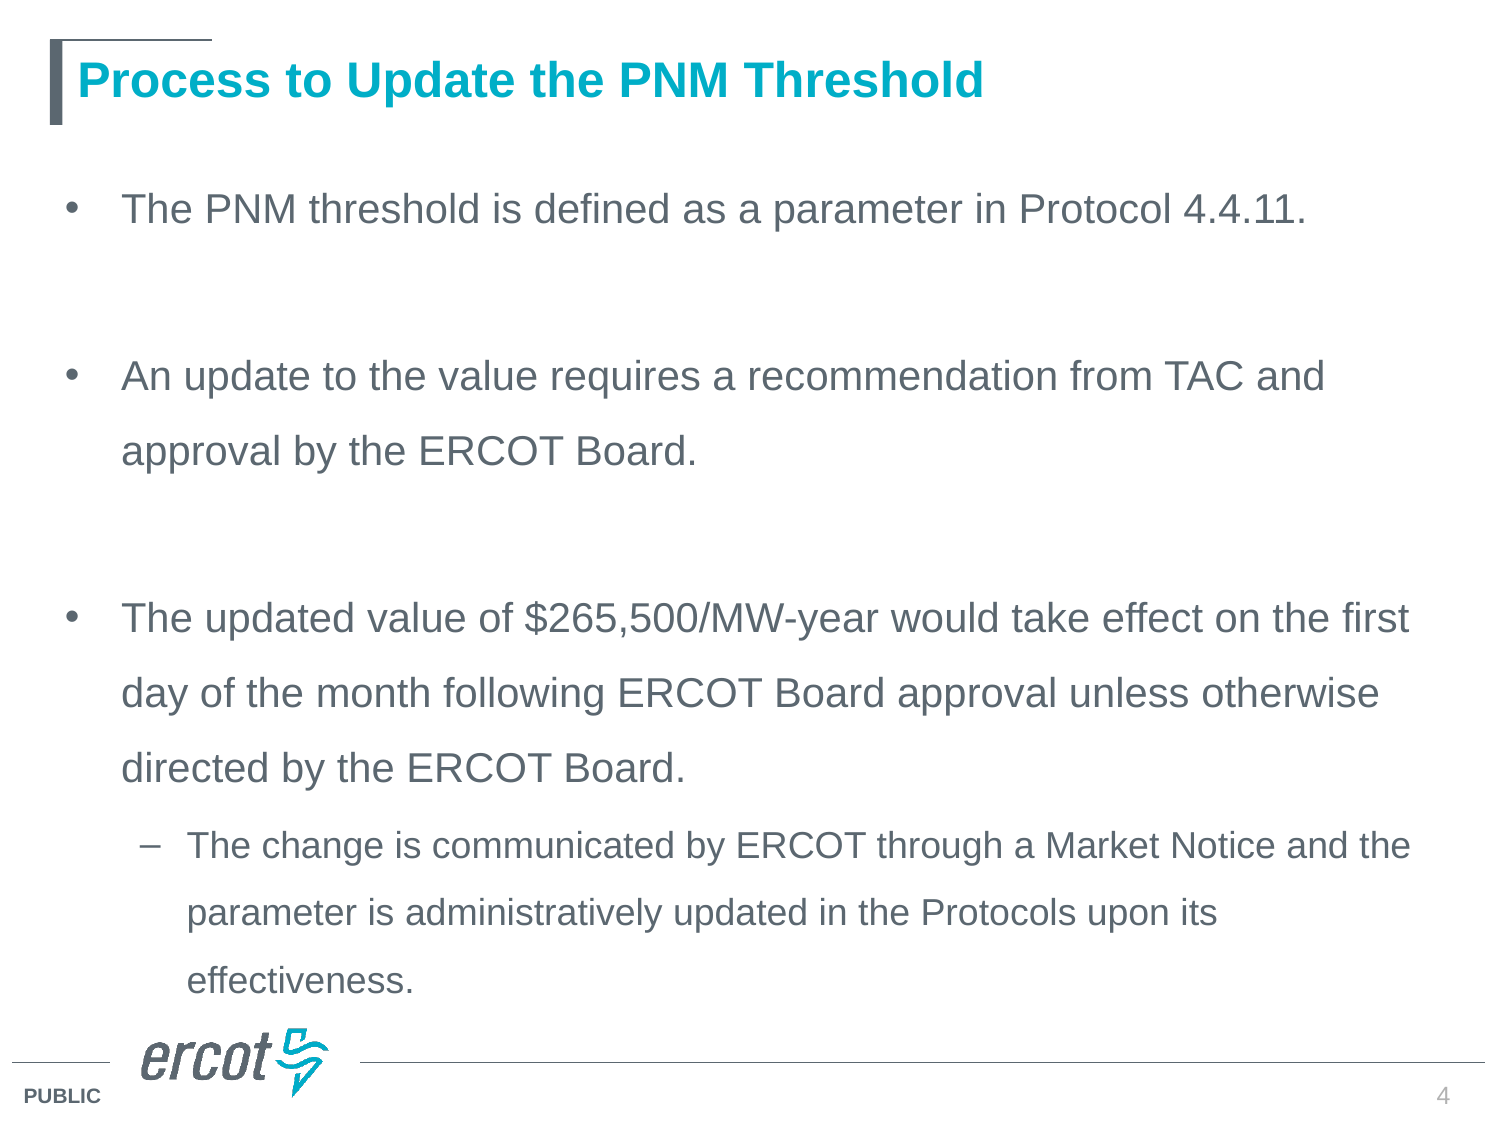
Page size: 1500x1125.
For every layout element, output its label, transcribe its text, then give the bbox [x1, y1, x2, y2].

slide_number 4 [1400, 1076, 1488, 1113]
list The PNM threshold is defined as a parameter in Protocol 4.4.11. An update to the value requires a recommendation from TAC and approval by the ERCOT Board. The updated value of $265,500/MW-year would take effect on the first day of the month following ERCOT Board approval unless otherwise directed by the ERCOT Board. The change is communicated by ERCOT through a Market Notice and the parameter is administratively updated in the Protocols upon its effectiveness. [50, 149, 1450, 992]
title Process to Update the PNM Threshold [62, 39, 1450, 125]
picture [137, 1024, 332, 1100]
